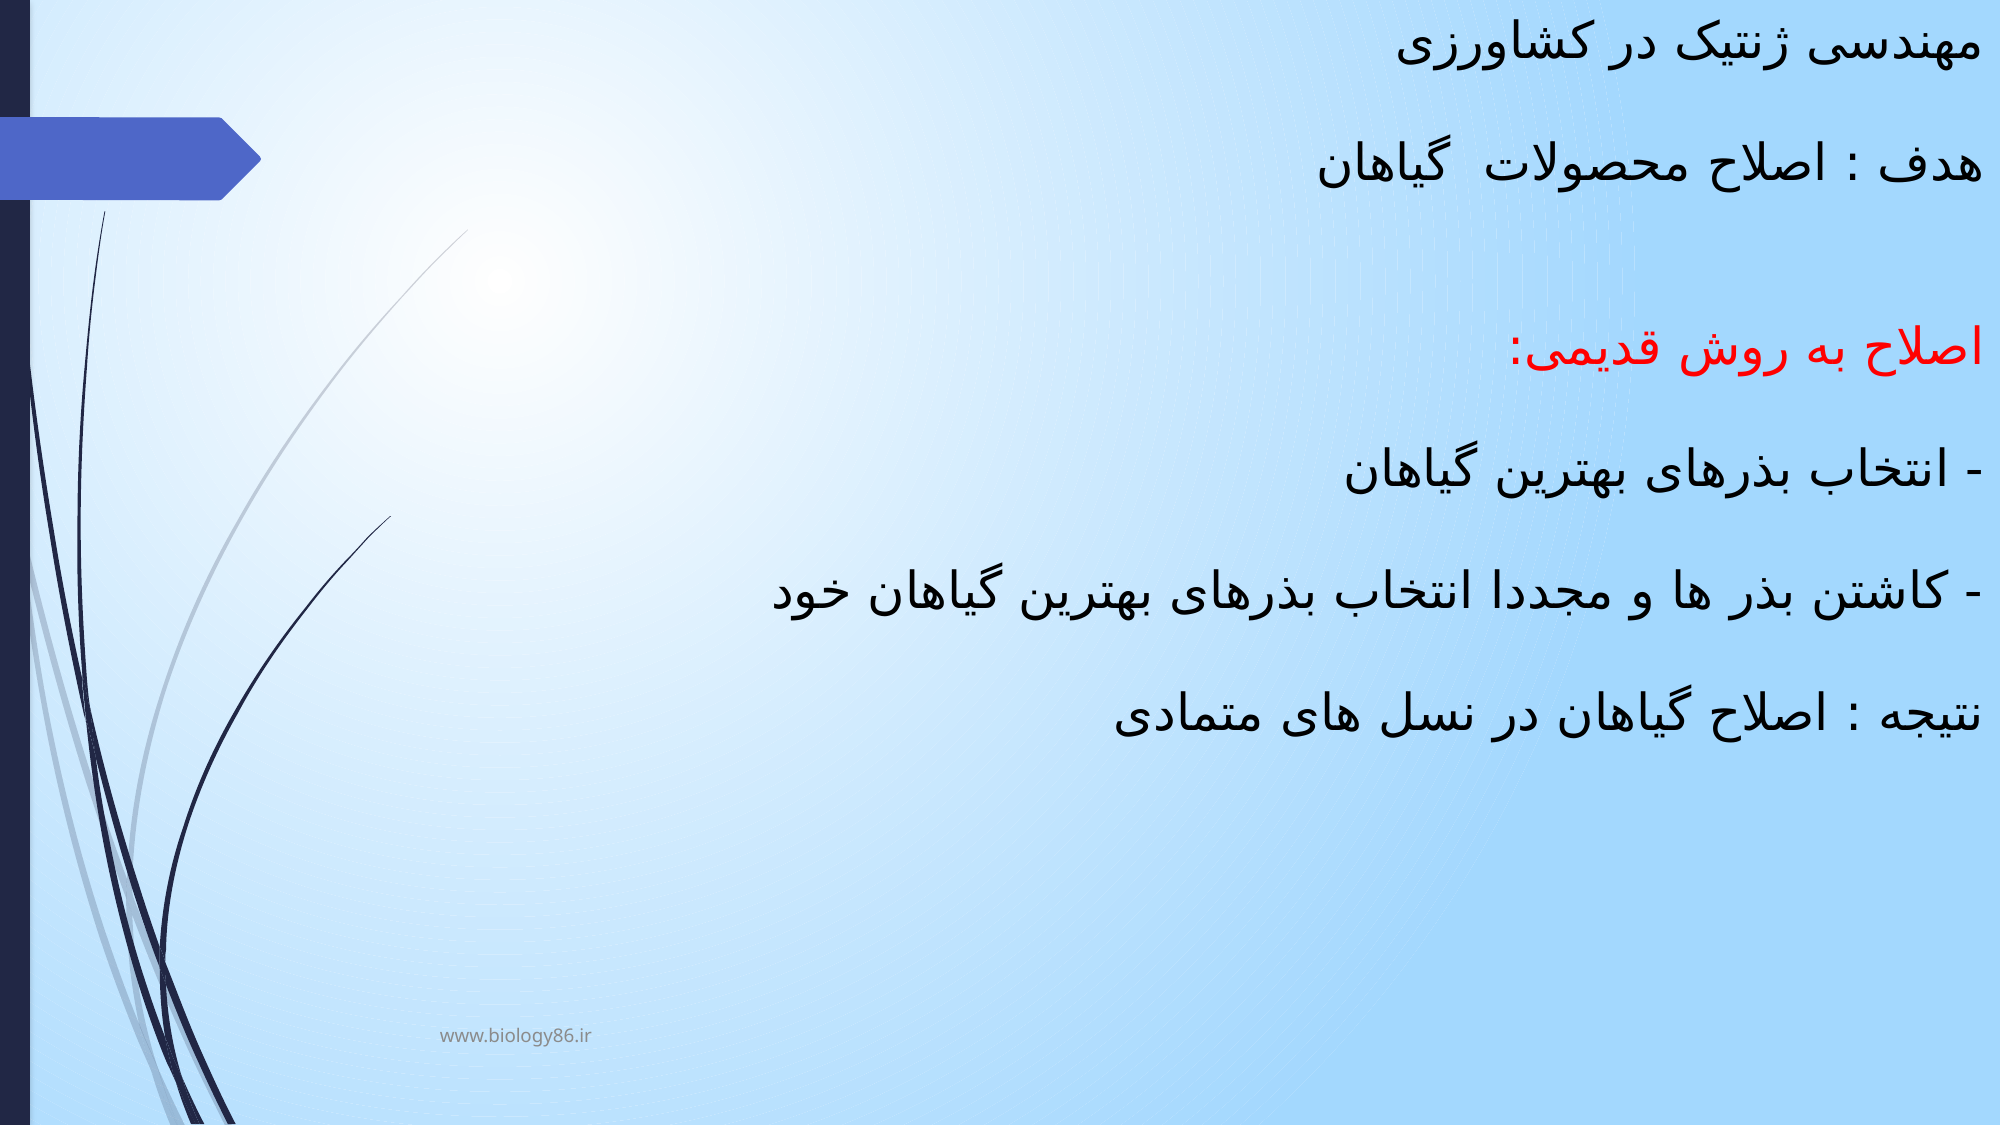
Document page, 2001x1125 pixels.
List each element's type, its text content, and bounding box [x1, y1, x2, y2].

title مهندسی ژنتیک در کشاورزی هدف : اصلاح محصولات گیاهان اصلاح به روش قدیمی: - انتخاب بذرهای بهترین گیاهان - کاشتن بذر ها و مجددا انتخاب بذرهای بهترین گیاهان خود نتیجه : اصلاح گیاهان در نسل های متمادی [0, 0, 2000, 1125]
footer www.biology86.ir [424, 1006, 1675, 1067]
